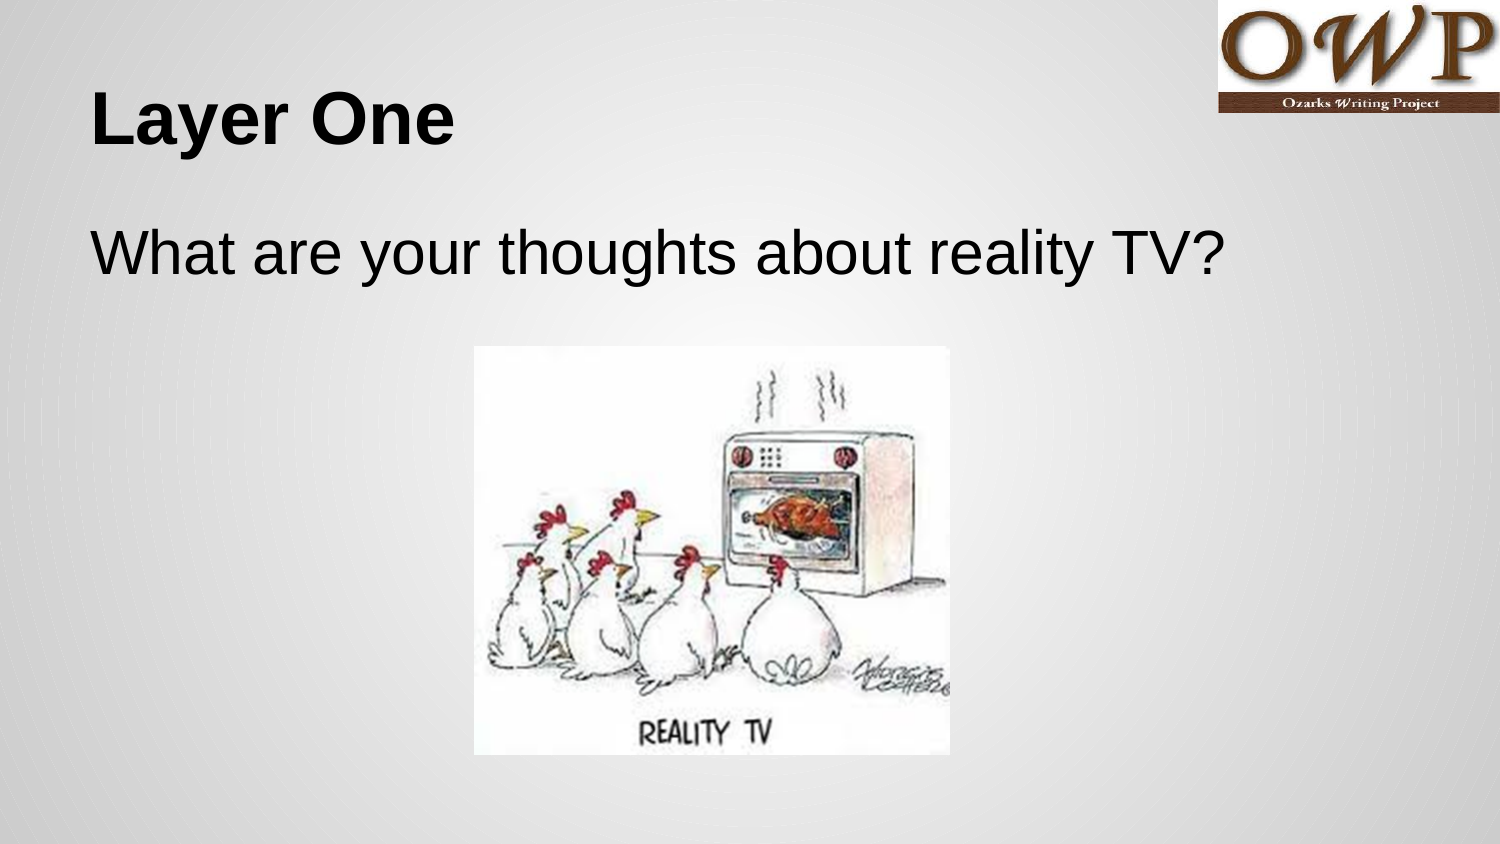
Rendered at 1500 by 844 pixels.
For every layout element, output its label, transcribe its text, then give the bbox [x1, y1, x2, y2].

picture [474, 346, 951, 756]
list What are your thoughts about reality TV? [75, 196, 1425, 808]
picture [1218, 0, 1500, 113]
title Layer One [75, 33, 1425, 175]
